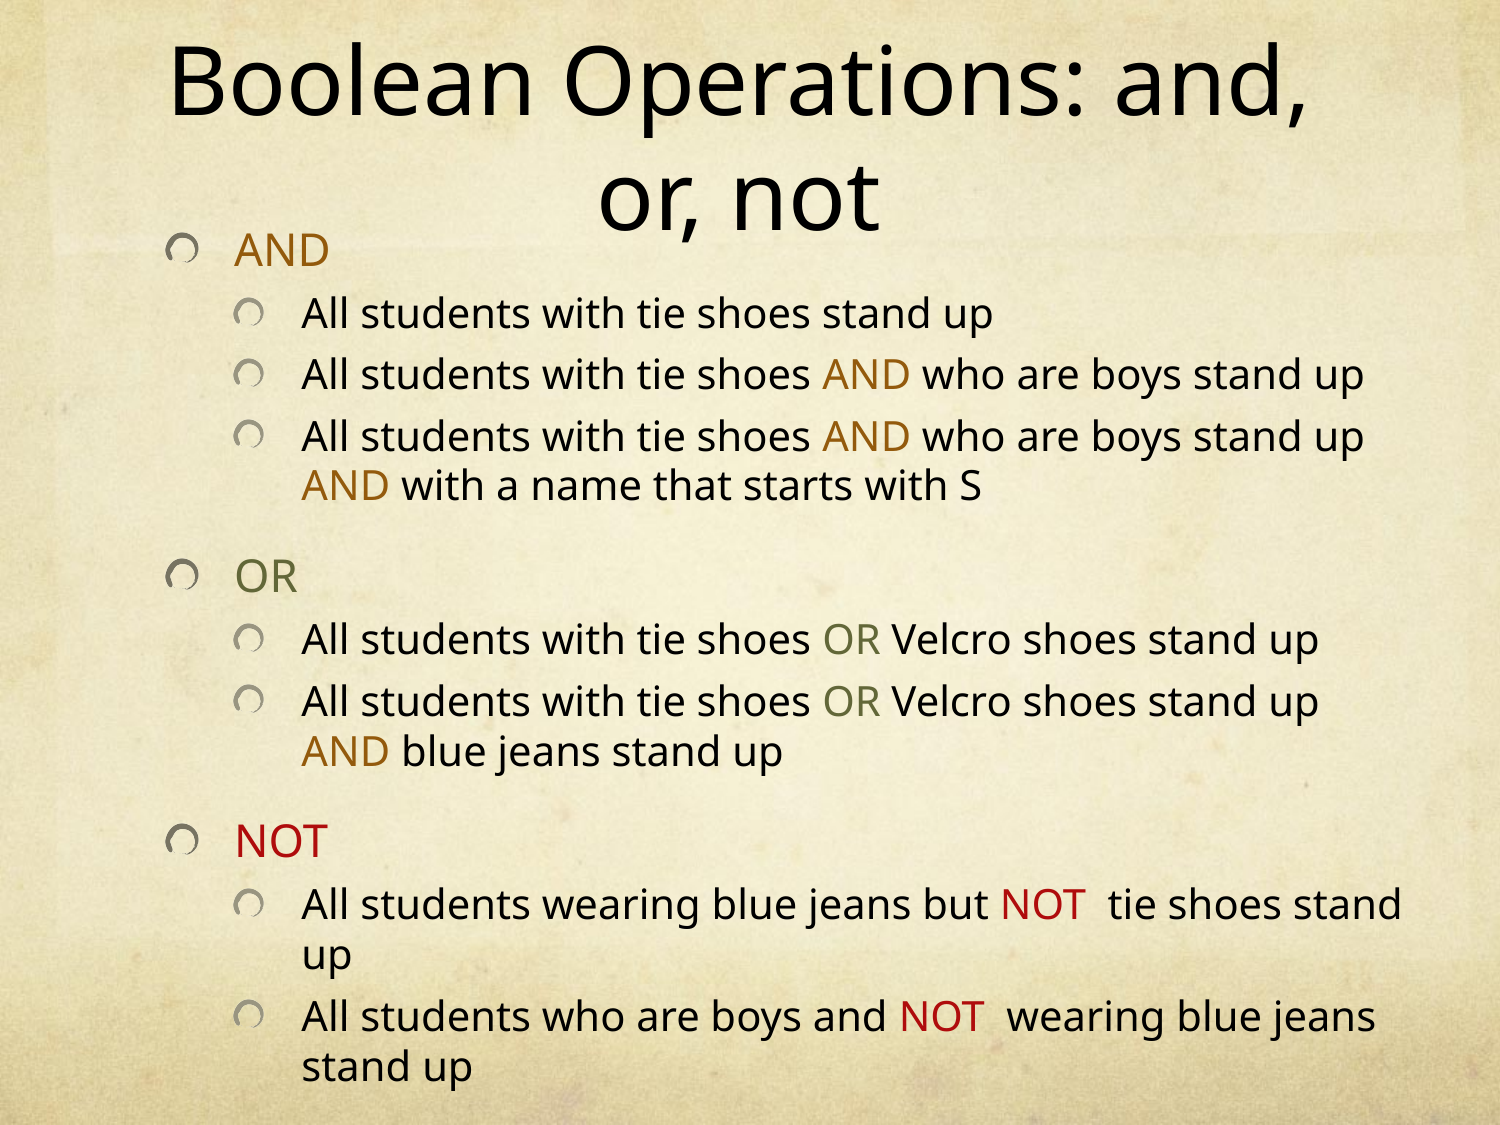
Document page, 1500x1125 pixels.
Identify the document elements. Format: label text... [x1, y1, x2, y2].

picture [0, 0, 1500, 1125]
list AND All students with tie shoes stand up All students with tie shoes AND who are boys stand up All students with tie shoes AND who are boys stand up AND with a name that starts with S OR All students with tie shoes OR Velcro shoes stand up All students with tie shoes OR Velcro shoes stand up AND blue jeans stand up NOT All students wearing blue jeans but NOT tie shoes stand up All students who are boys and NOT wearing blue jeans stand up [150, 213, 1421, 1114]
title Boolean Operations: and, or, not [85, 63, 1393, 207]
